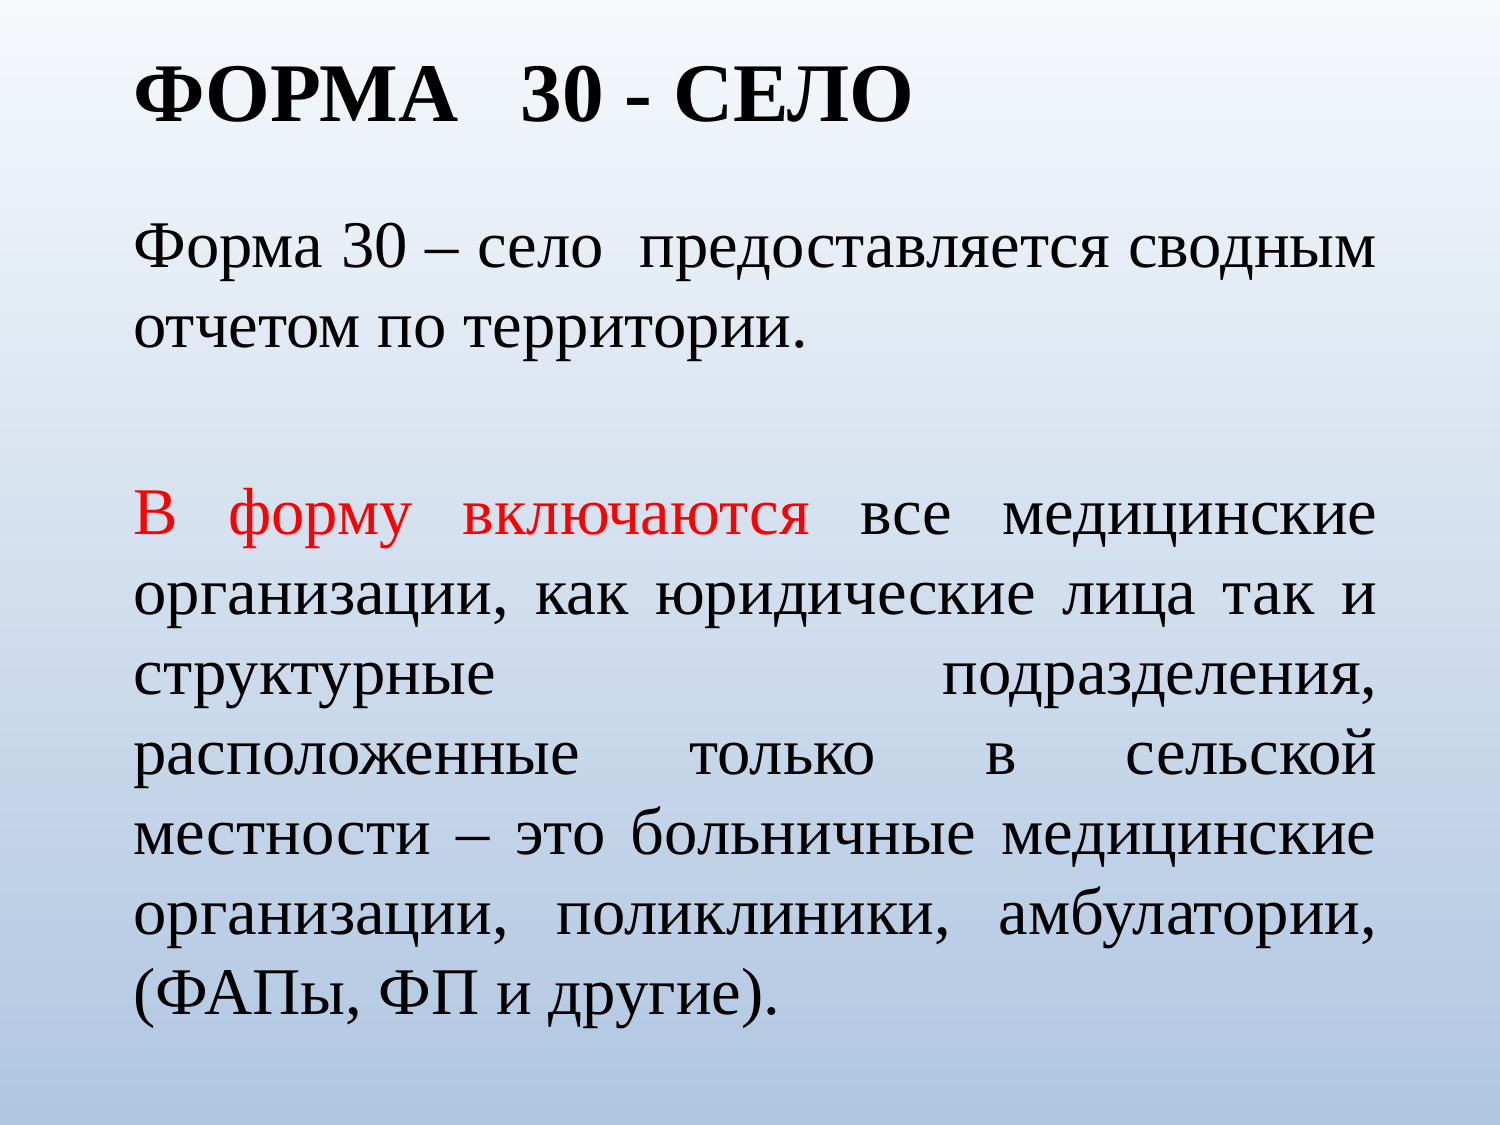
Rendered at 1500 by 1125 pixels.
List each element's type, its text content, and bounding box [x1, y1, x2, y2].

list Форма 30 – село предоставляется сводным отчетом по территории. В форму включаются все медицинские организации, как юридические лица так и структурные подразделения, расположенные только в сельской местности – это больничные медицинские организации, поликлиники, амбулатории, (ФАПы, ФП и другие). [118, 172, 1394, 1036]
title Форма 30 - село [118, 30, 1394, 172]
